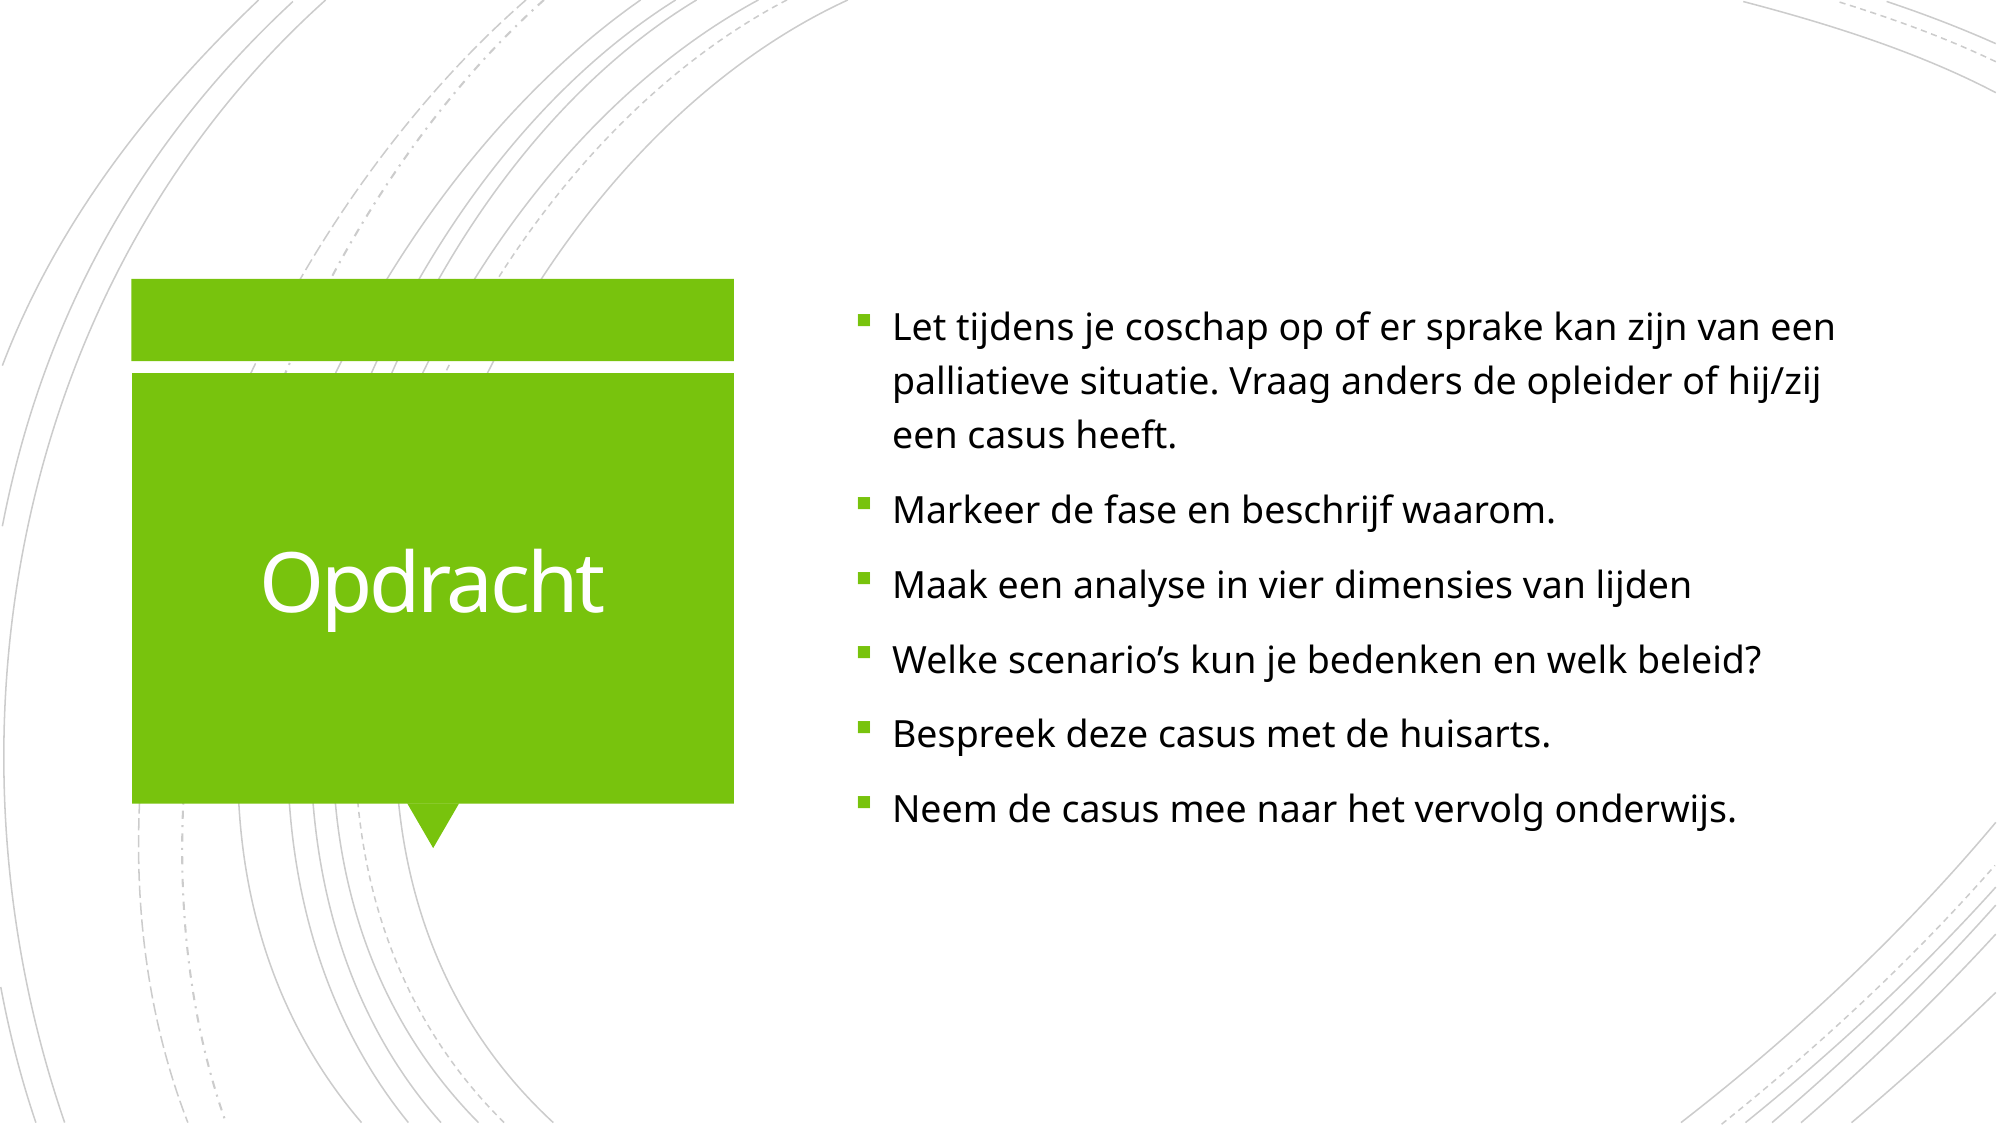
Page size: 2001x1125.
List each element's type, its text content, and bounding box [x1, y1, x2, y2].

list Let tijdens je coschap op of er sprake kan zijn van een palliatieve situatie. Vraag anders de opleider of hij/zij een casus heeft. Markeer de fase en beschrijf waarom. Maak een analyse in vier dimensies van lijden Welke scenario’s kun je bedenken en welk beleid? Bespreek deze casus met de huisarts. Neem de casus mee naar het vervolg onderwijs. [839, 131, 1871, 993]
title Opdracht [145, 385, 720, 789]
